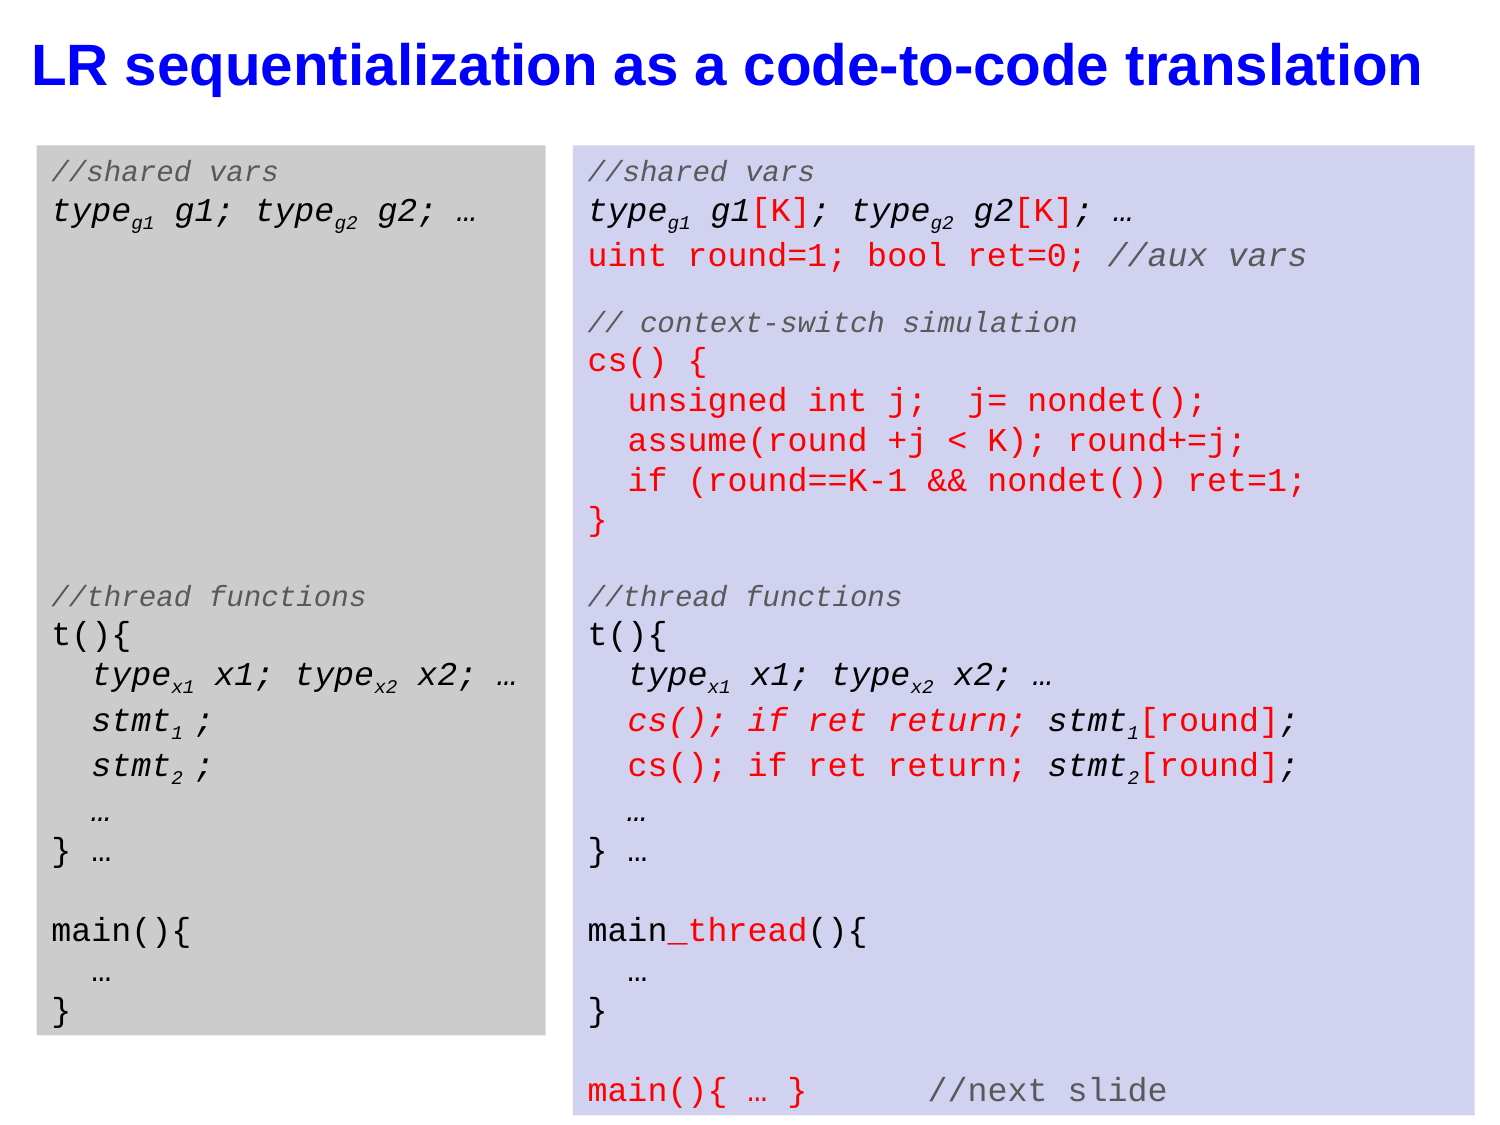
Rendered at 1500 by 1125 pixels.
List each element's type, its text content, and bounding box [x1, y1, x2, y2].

text_box //shared vars typeg1 g1[K]; typeg2 g2[K]; … uint round=1; bool ret=0; //aux vars // context-switch simulation cs() { unsigned int j; j= nondet(); assume(round +j < K); round+=j; if (round==K-1 && nondet()) ret=1; } //thread functions t(){ typex1 x1; typex2 x2; … cs(); if ret return; stmt1[round]; cs(); if ret return; stmt2[round]; … } … main_thread(){ … } main(){ … } //next slide [572, 145, 1475, 1116]
list [74, 303, 572, 1047]
text_box LR sequentialization as a code-to-code translation [0, 0, 1500, 125]
text_box //shared vars typeg1 g1; typeg2 g2; … //thread functions t(){ typex1 x1; typex2 x2; … stmt1 ; stmt2 ; … } … main(){ … } [36, 145, 546, 1036]
